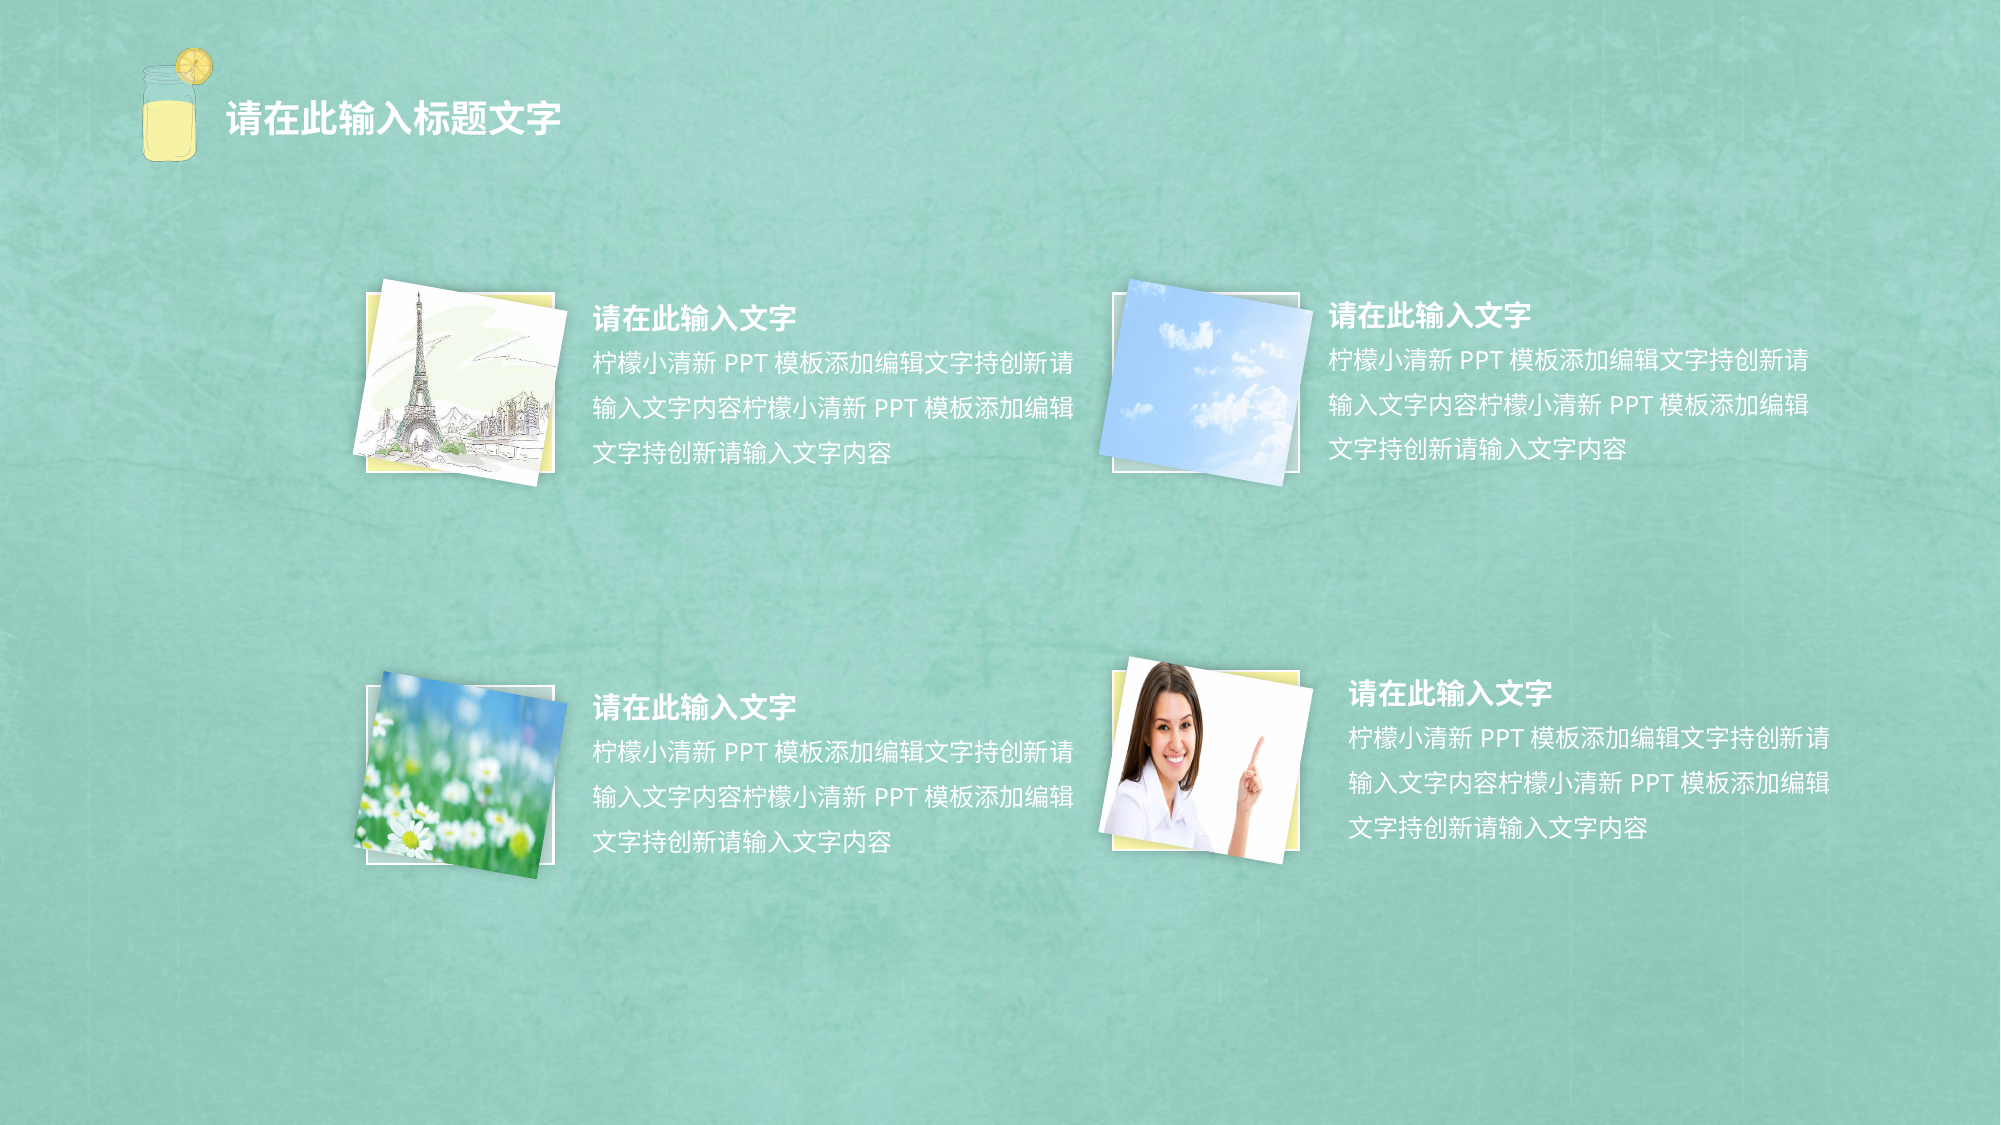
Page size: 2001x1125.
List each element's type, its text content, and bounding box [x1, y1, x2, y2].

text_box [1112, 293, 1300, 472]
text_box 请在此输入文字 [578, 682, 813, 733]
text_box 请在此输入文字 [1334, 668, 1569, 718]
text_box 请在此输入文字 [1313, 289, 1548, 340]
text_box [1112, 671, 1300, 850]
text_box 柠檬小清新PPT模板添加编辑文字持创新请输入文字内容柠檬小清新PPT模板添加编辑文字持创新请输入文字内容 [1313, 321, 1834, 472]
text_box 请在此输入文字 [578, 293, 813, 344]
picture [0, 0, 2001, 1125]
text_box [366, 293, 554, 472]
text_box 柠檬小清新PPT模板添加编辑文字持创新请输入文字内容柠檬小清新PPT模板添加编辑文字持创新请输入文字内容 [578, 325, 1099, 475]
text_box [366, 685, 554, 865]
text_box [132, 48, 579, 173]
text_box 柠檬小清新PPT模板添加编辑文字持创新请输入文字内容柠檬小清新PPT模板添加编辑文字持创新请输入文字内容 [1334, 700, 1855, 850]
text_box 柠檬小清新PPT模板添加编辑文字持创新请输入文字内容柠檬小清新PPT模板添加编辑文字持创新请输入文字内容 [578, 714, 1099, 864]
